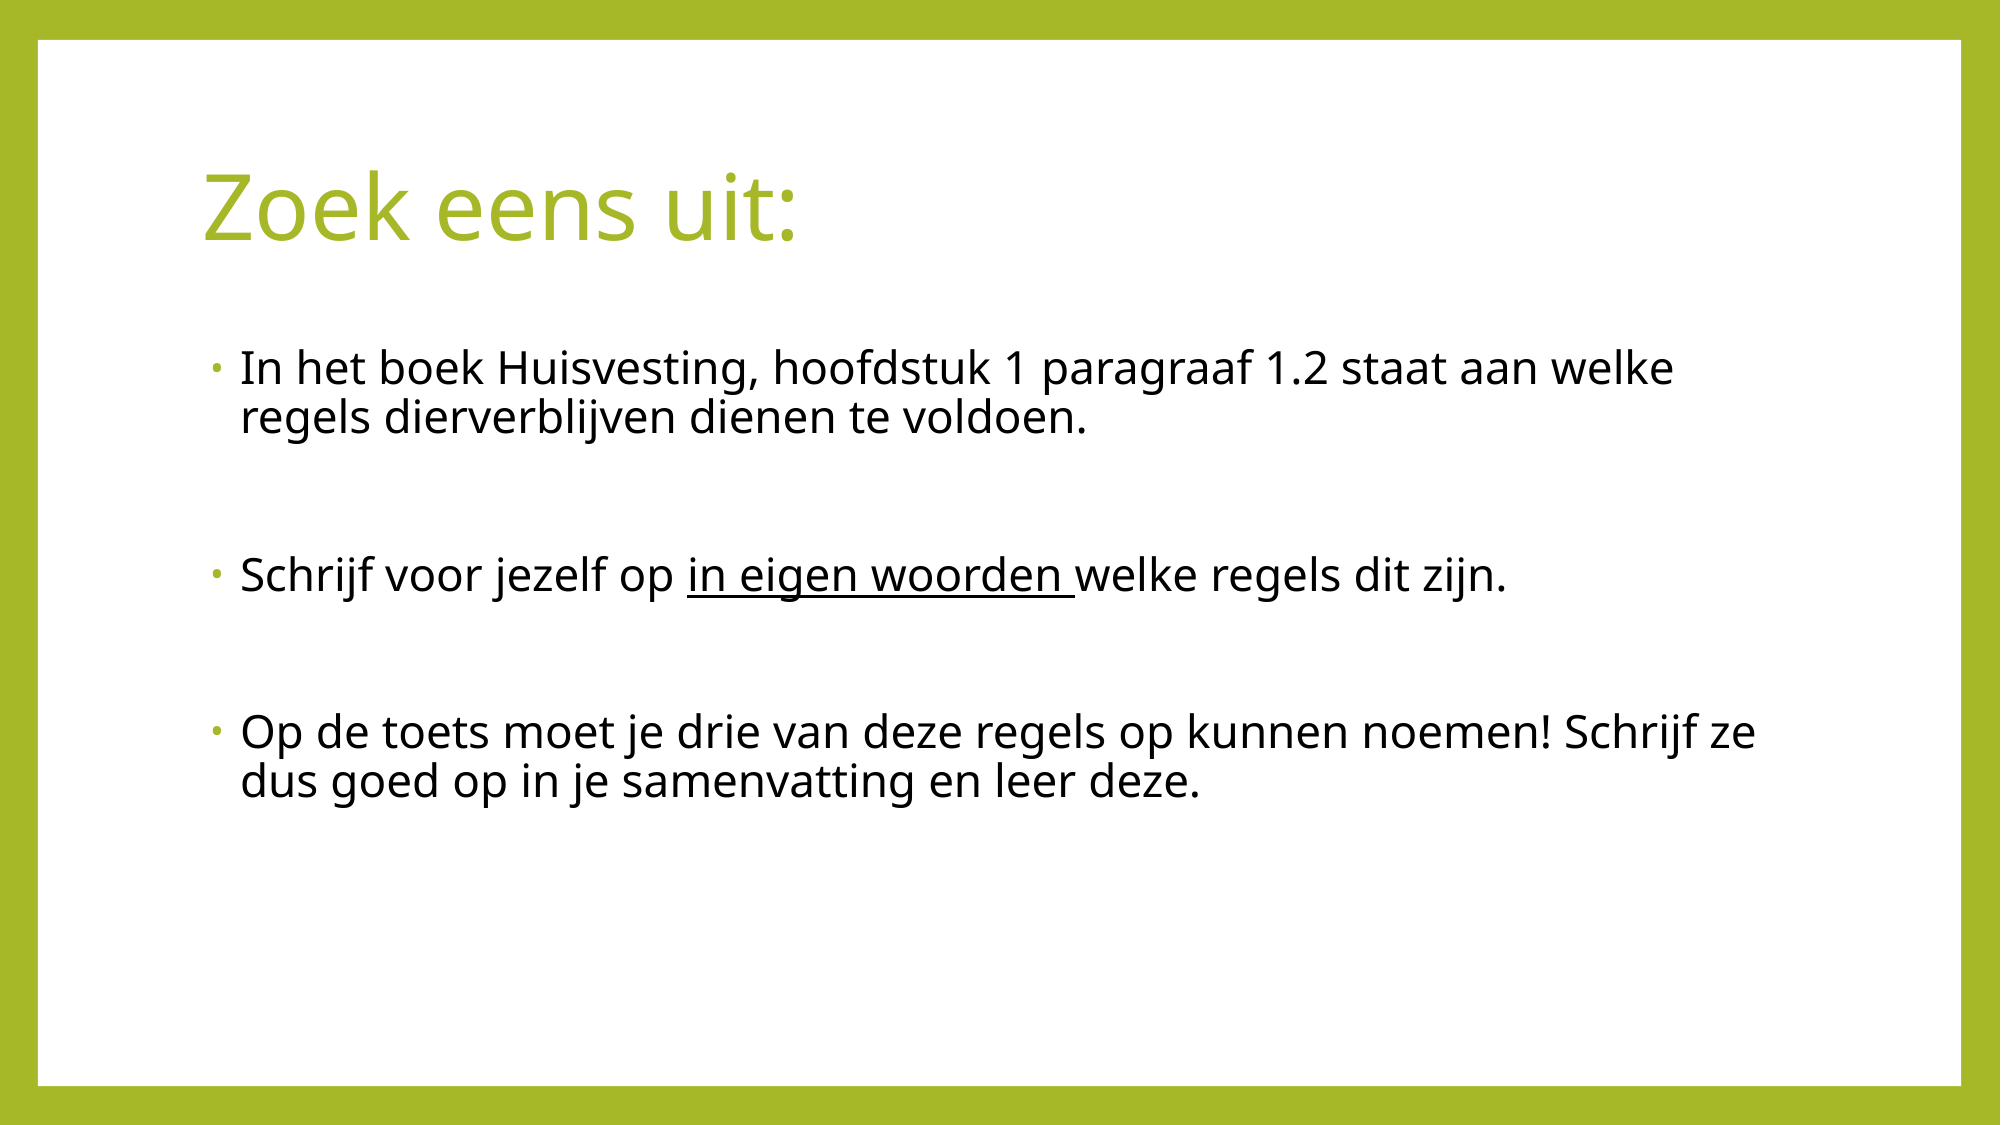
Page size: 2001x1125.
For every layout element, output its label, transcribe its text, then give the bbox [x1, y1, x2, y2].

list In het boek Huisvesting, hoofdstuk 1 paragraaf 1.2 staat aan welke regels dierverblijven dienen te voldoen. Schrijf voor jezelf op in eigen woorden welke regels dit zijn. Op de toets moet je drie van deze regels op kunnen noemen! Schrijf ze dus goed op in je samenvatting en leer deze. [187, 337, 1808, 1000]
title Zoek eens uit: [187, 99, 1808, 323]
